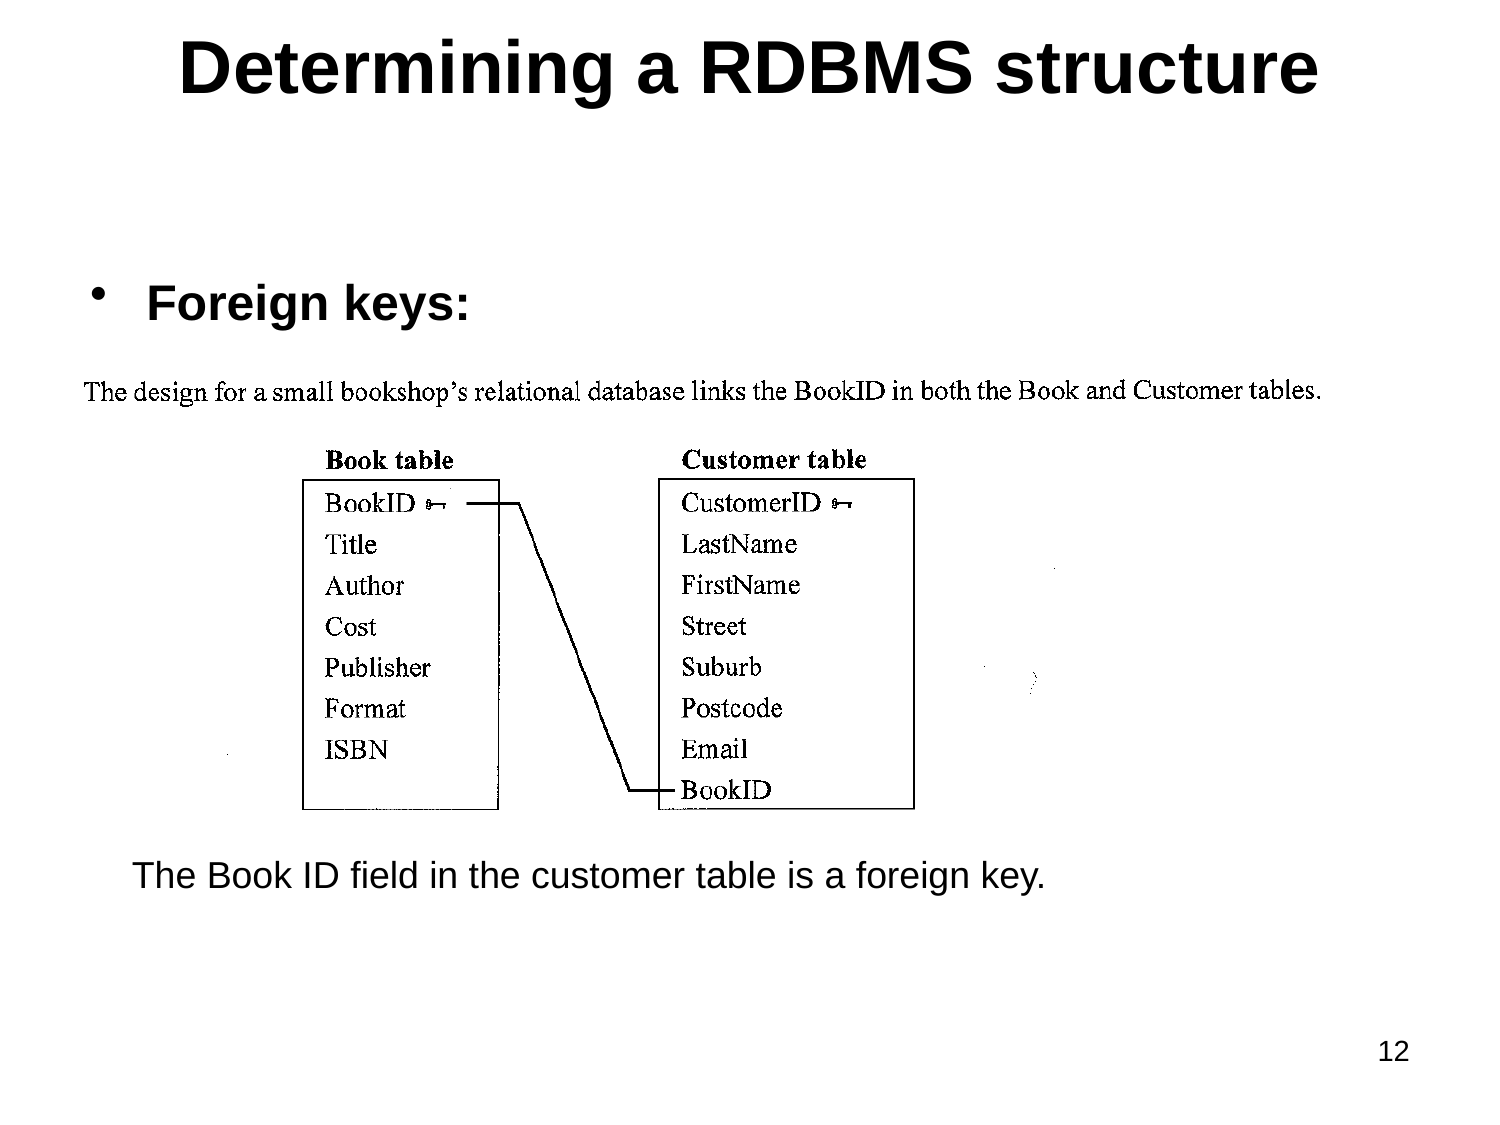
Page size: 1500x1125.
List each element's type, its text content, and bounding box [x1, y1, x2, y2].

title Determining a RDBMS structure [74, 44, 1426, 233]
text_box The Book ID field in the customer table is a foreign key. [117, 843, 1372, 904]
picture [46, 374, 1354, 833]
slide_number 12 [1074, 1024, 1426, 1103]
list Foreign keys: [74, 262, 1196, 364]
